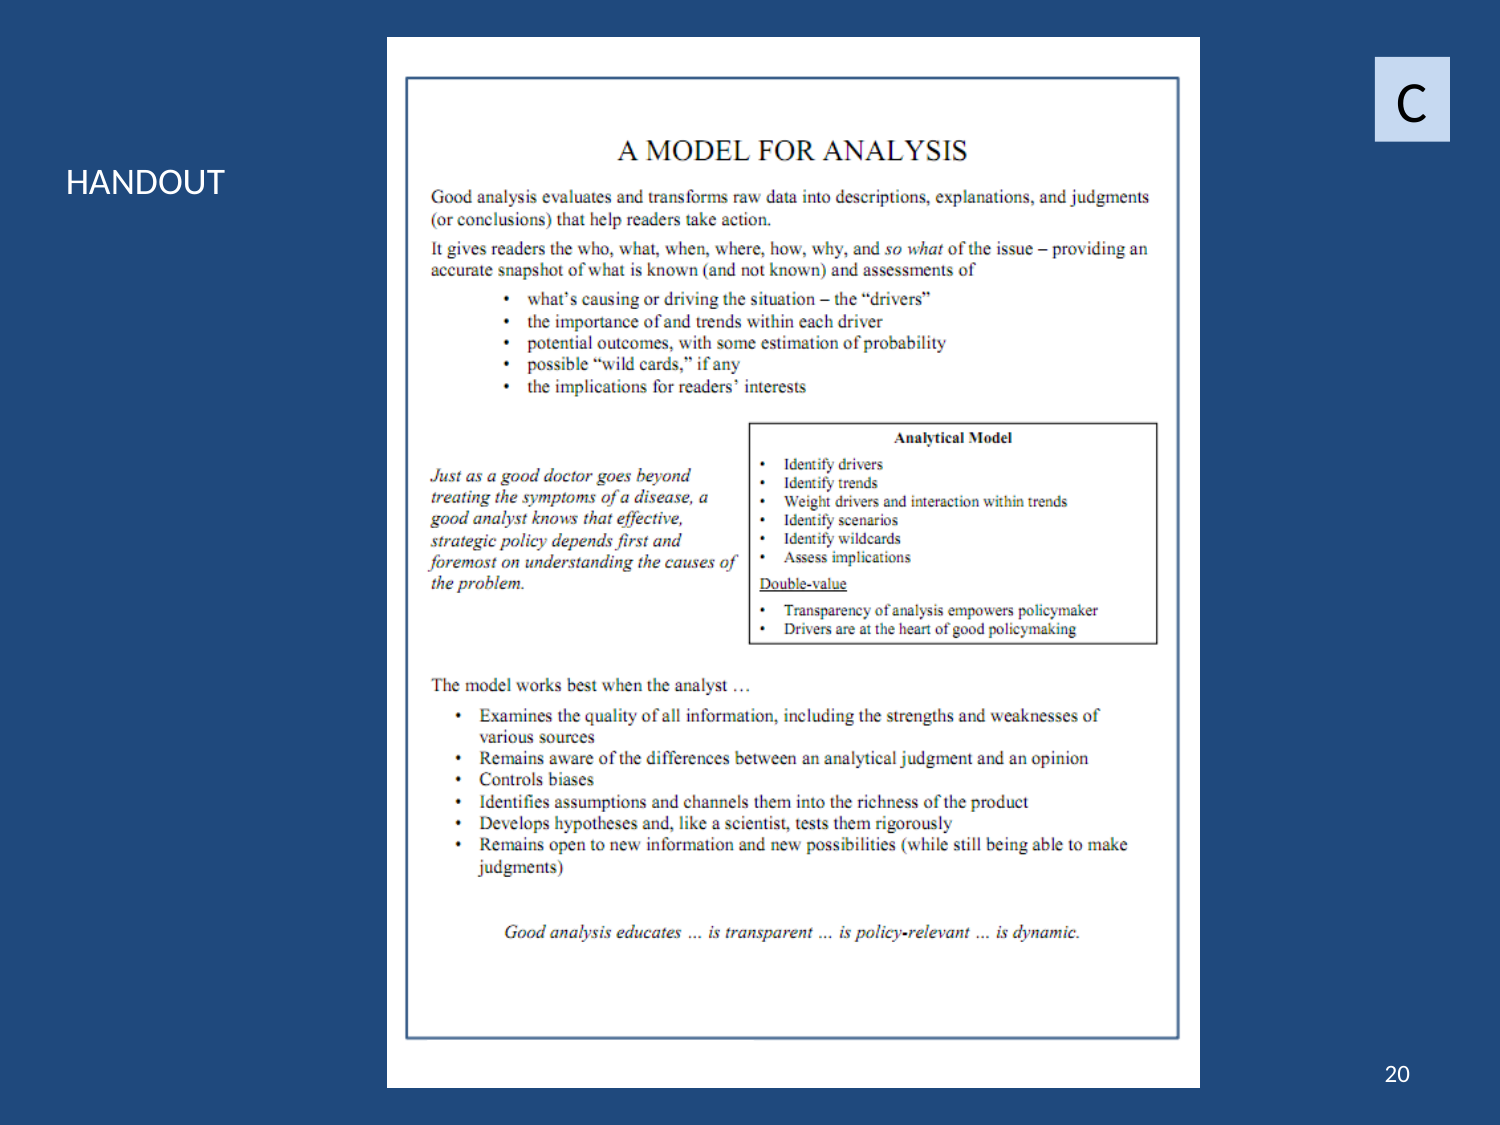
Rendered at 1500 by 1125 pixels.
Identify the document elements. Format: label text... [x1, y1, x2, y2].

slide_number 20 [1074, 1042, 1425, 1103]
text_box C [1374, 56, 1450, 142]
text_box HANDOUT [51, 149, 241, 210]
picture [387, 37, 1201, 1088]
